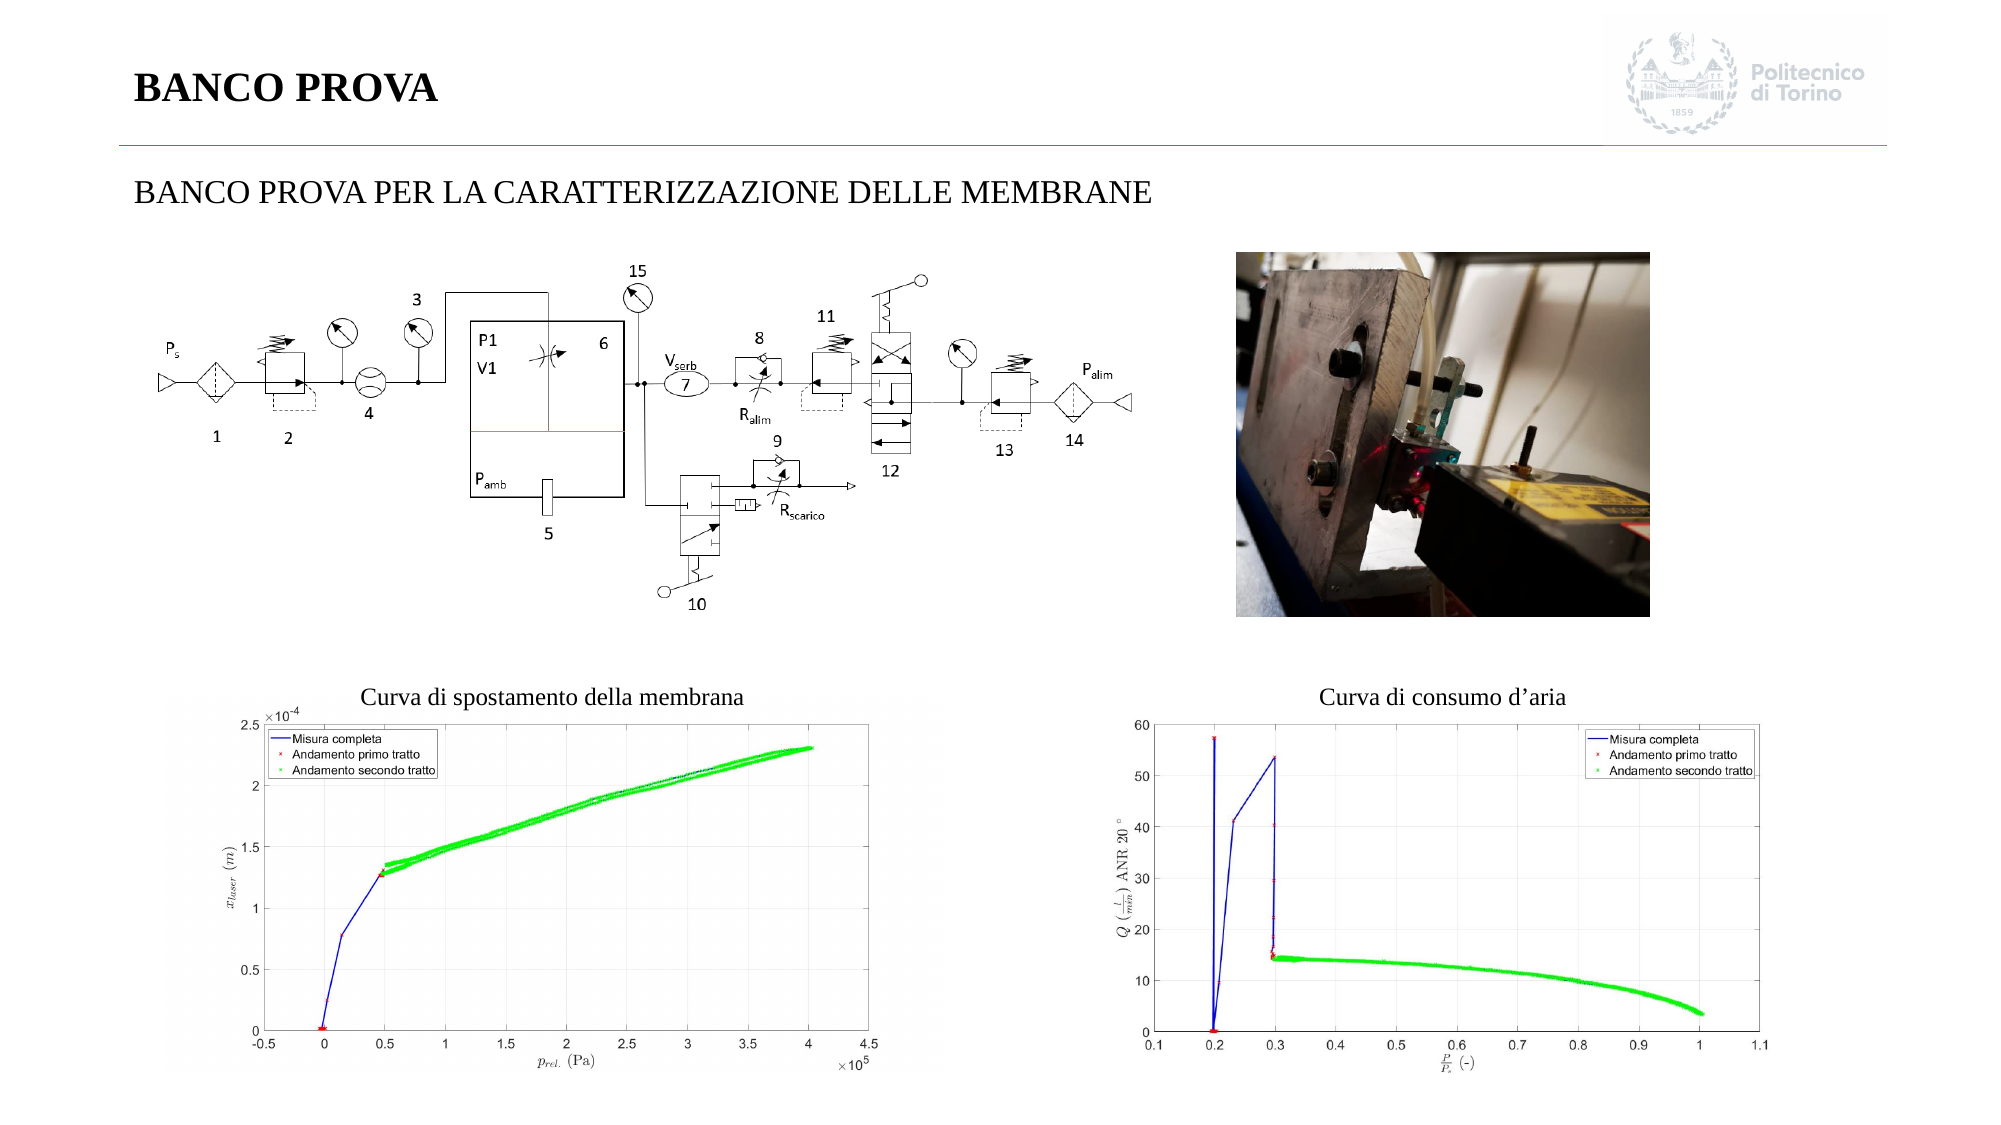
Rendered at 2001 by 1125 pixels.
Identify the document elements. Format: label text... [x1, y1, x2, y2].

text_box Curva di spostamento della membrana [340, 673, 764, 696]
text_box Banco prova per la caratterizzazione delle membrane [119, 163, 1173, 218]
text_box Curva di consumo d’aria [1231, 673, 1655, 696]
picture [1602, 13, 1887, 146]
picture [1052, 696, 1834, 1073]
text_box BANCO PROVA [119, 52, 808, 117]
picture [152, 239, 1132, 629]
picture [162, 696, 943, 1073]
picture [1236, 252, 1650, 617]
